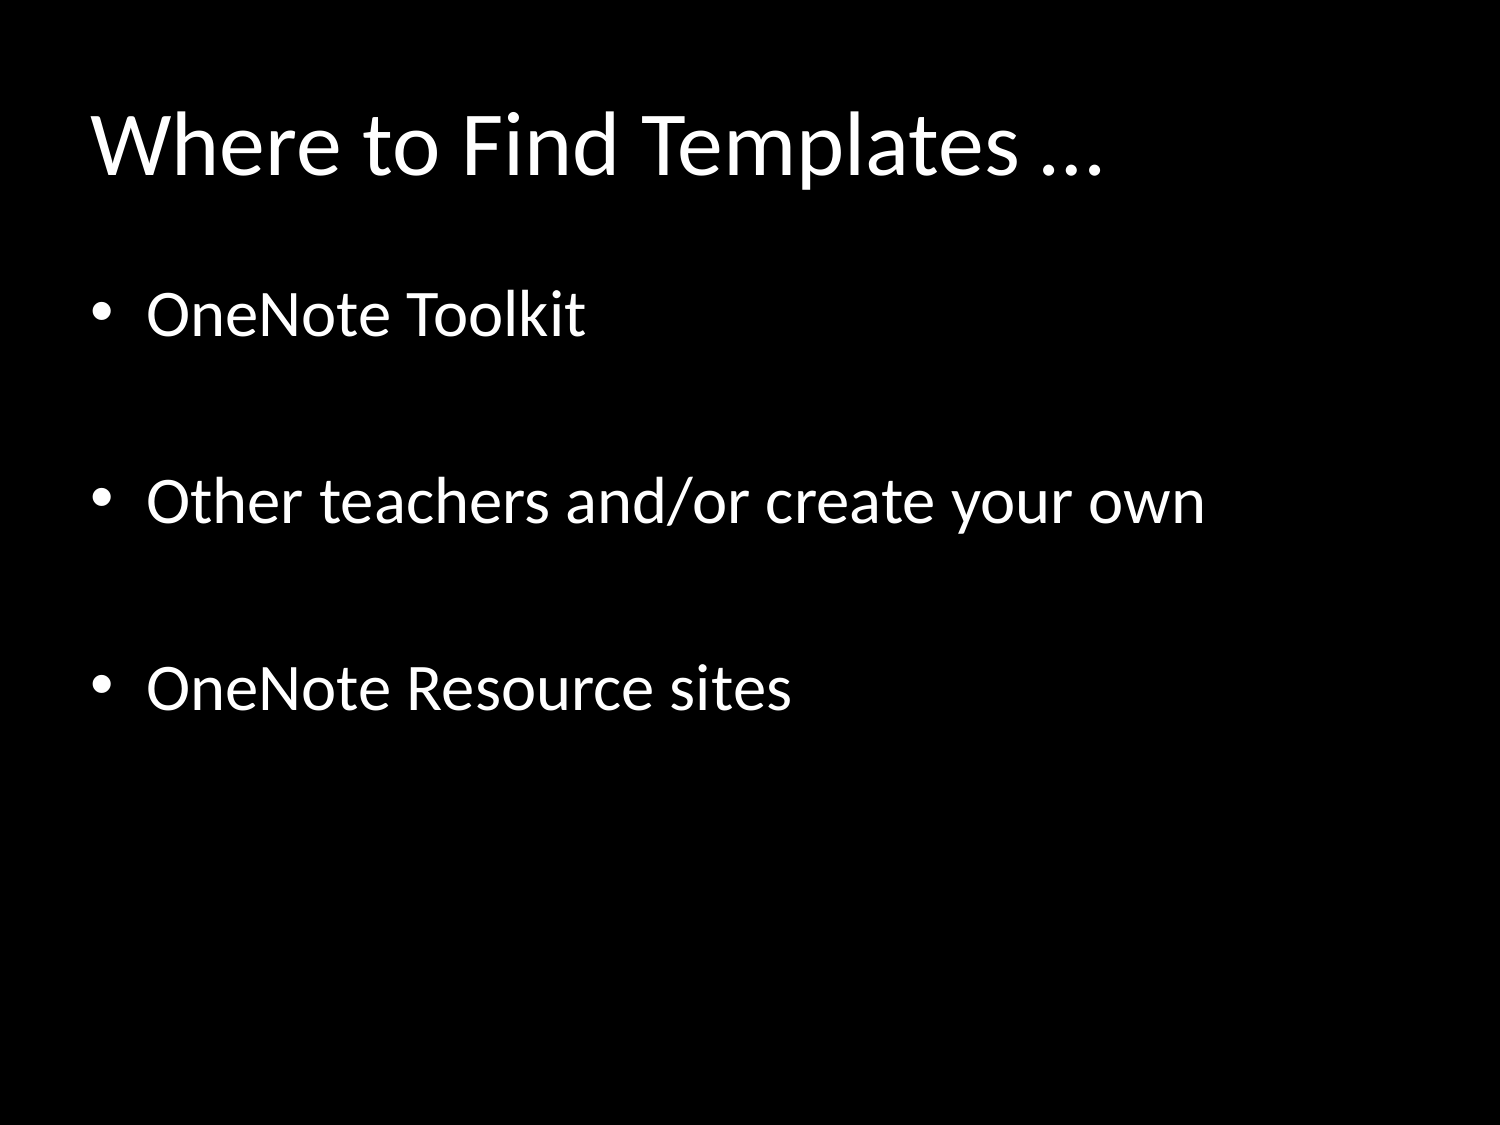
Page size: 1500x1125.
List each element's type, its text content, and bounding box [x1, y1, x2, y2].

title Where to Find Templates … [75, 45, 1425, 233]
list OneNote Toolkit Other teachers and/or create your own OneNote Resource sites [75, 262, 1425, 1005]
